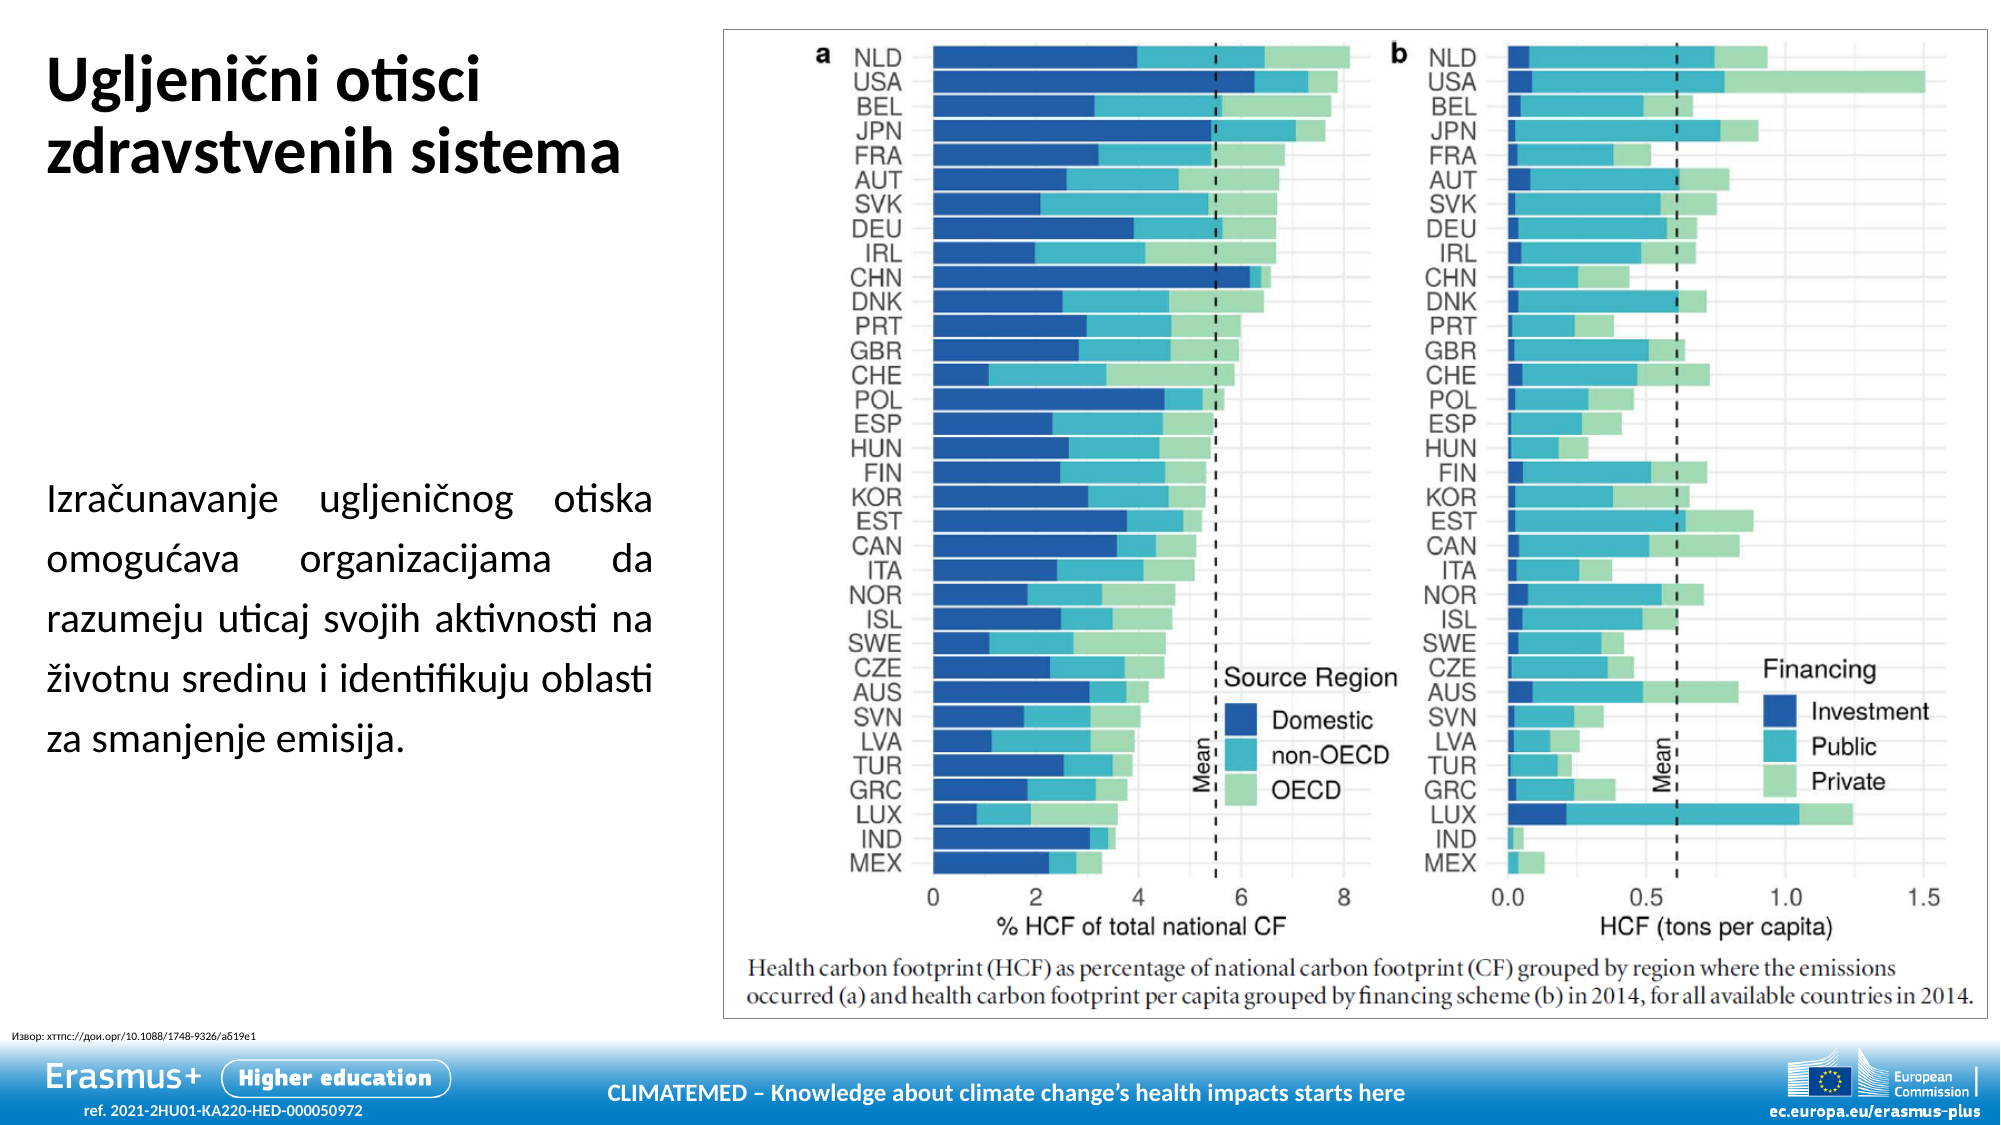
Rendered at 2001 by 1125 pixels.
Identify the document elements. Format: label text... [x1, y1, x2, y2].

title Ugljenični otisci zdravstvenih sistema [31, 25, 654, 206]
picture [0, 30, 2000, 1125]
list Извор: хттпс://дои.орг/10.1088/1748-9326/аб19е1 [0, 1020, 621, 1051]
text_box Izračunavanje ugljeničnog otiska omogućava organizacijama da razumeju uticaj svojih aktivnosti na životnu sredinu i identifikuju oblasti za smanjenje emisija. [31, 453, 669, 769]
